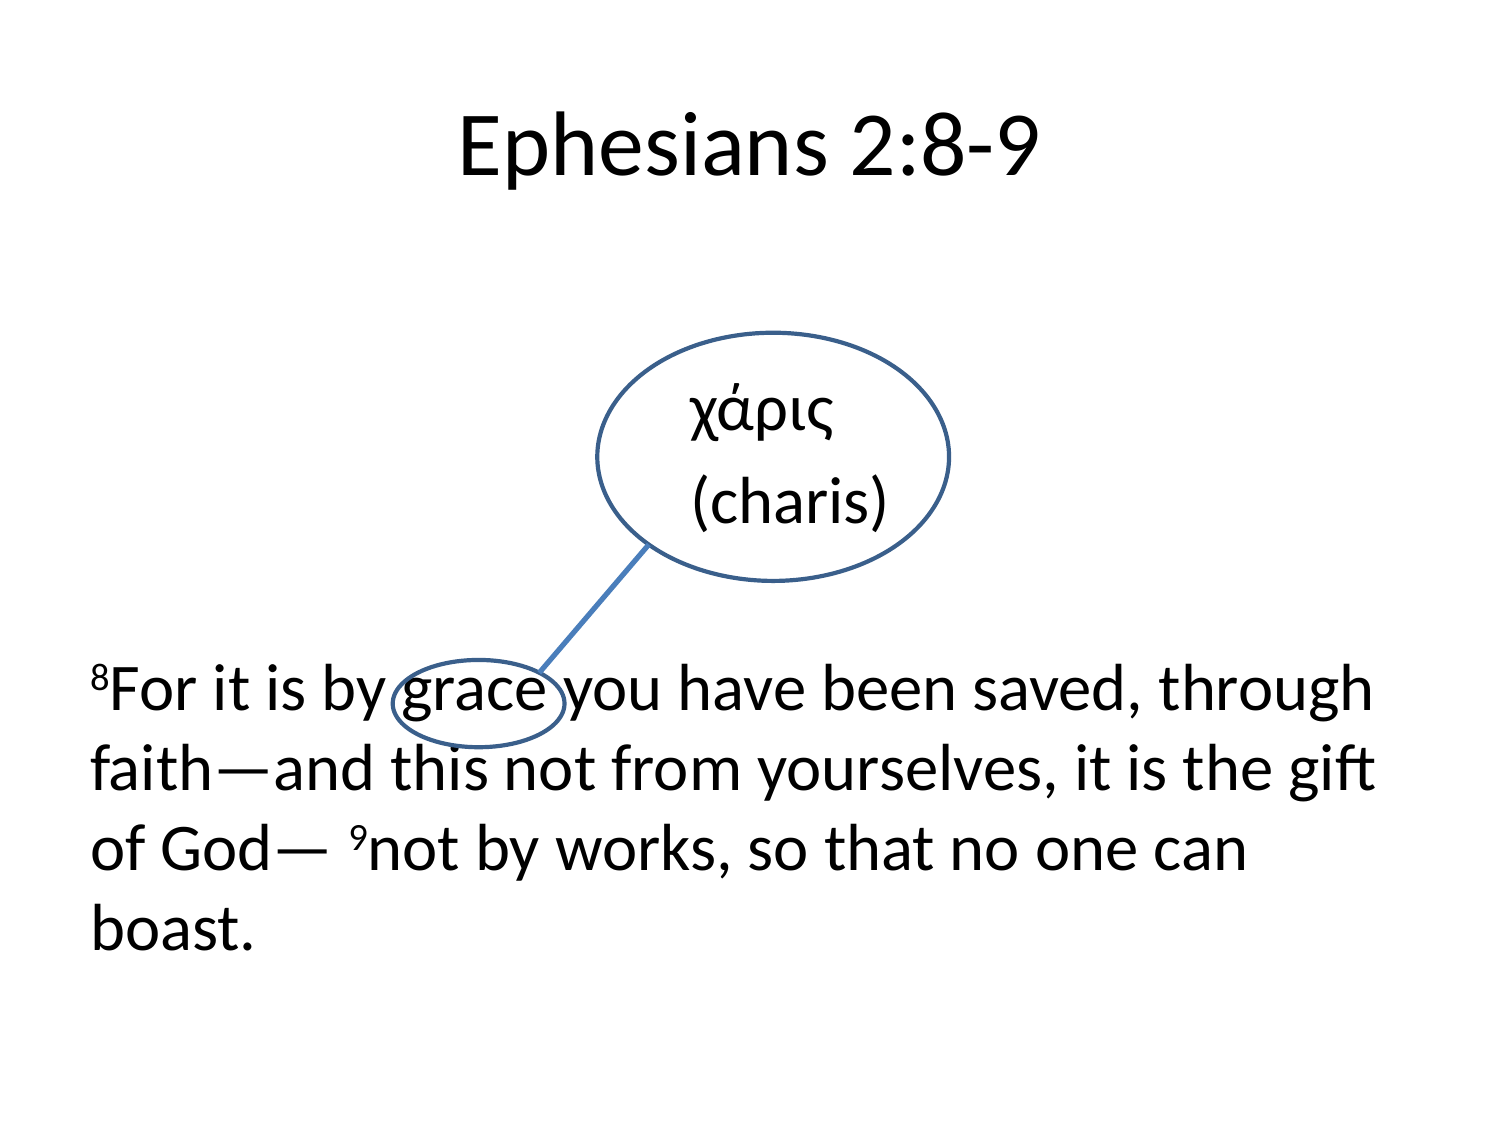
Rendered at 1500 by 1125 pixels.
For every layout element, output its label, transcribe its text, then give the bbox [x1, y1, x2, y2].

text_box [595, 330, 952, 584]
title Ephesians 2:8-9 [75, 45, 1425, 233]
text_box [539, 544, 650, 673]
list χάρις (charis) 8For it is by grace you have been saved, through faith—and this not from yourselves, it is the gift of God— 9not by works, so that no one can boast. [75, 262, 1425, 1005]
text_box [390, 657, 567, 750]
